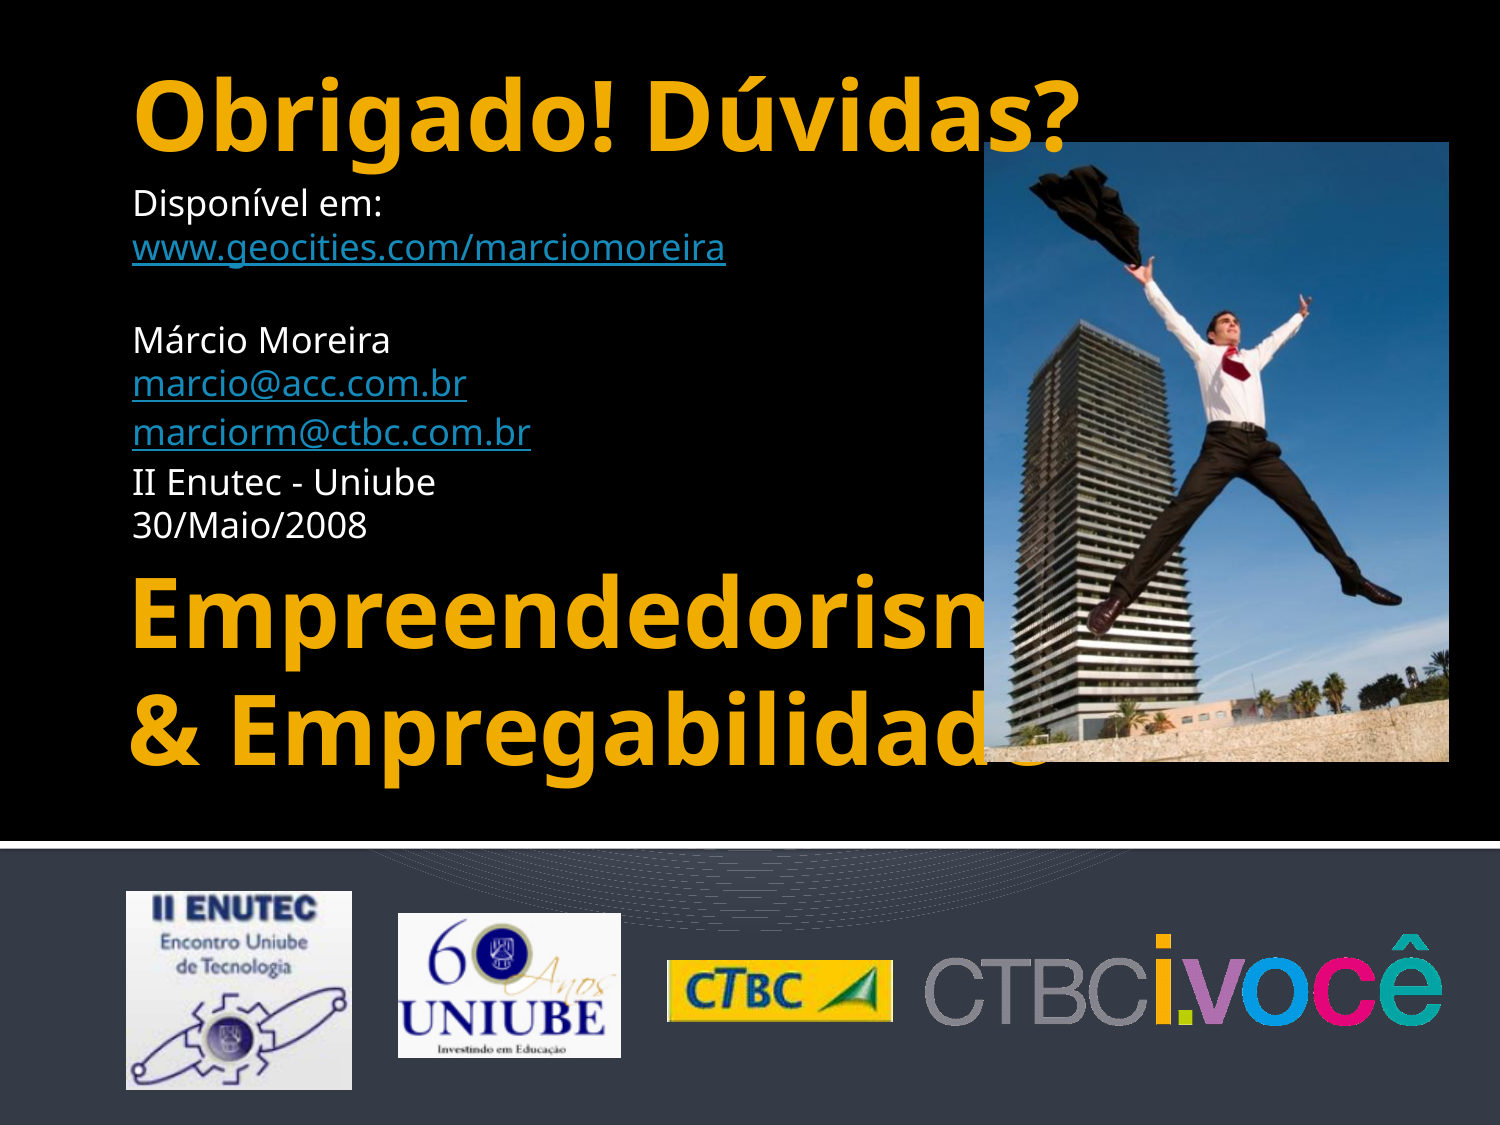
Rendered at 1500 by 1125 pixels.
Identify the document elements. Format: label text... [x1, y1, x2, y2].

picture [1258, 970, 1293, 1014]
picture [984, 142, 1449, 762]
text_box Obrigado! Dúvidas? [116, 53, 1442, 188]
picture [398, 913, 621, 1058]
picture [667, 960, 893, 1022]
picture [126, 891, 352, 1090]
subtitle Disponível em: www.geocities.com/marciomoreira Márcio Moreira marcio@acc.com.br marciorm@ctbc.com.br II Enutec - Uniube 30/Maio/2008 [112, 175, 978, 546]
picture [925, 934, 1442, 1026]
title Empreendedorismo & Empregabilidade [112, 550, 1438, 825]
